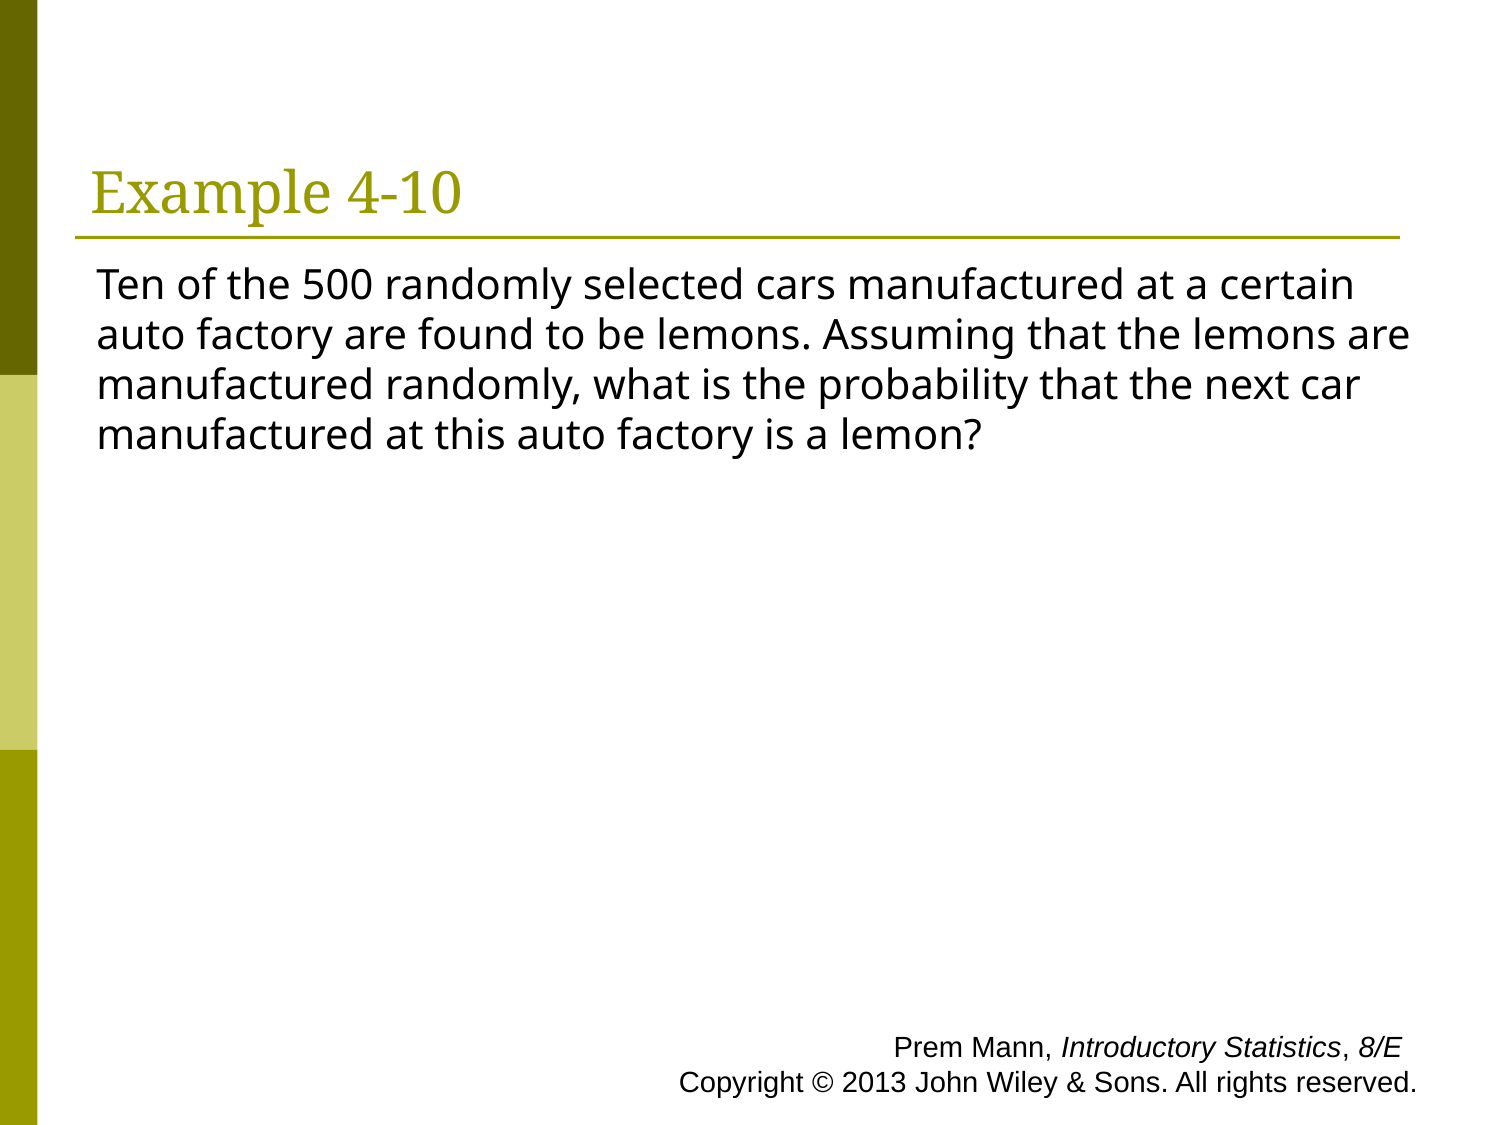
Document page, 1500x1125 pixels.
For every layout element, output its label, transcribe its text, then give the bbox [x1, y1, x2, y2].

text_box Prem Mann, Introductory Statistics, 8/E Copyright © 2013 John Wiley & Sons. All rights reserved. [664, 1020, 1449, 1106]
title Example 4-10 [75, 45, 1425, 233]
list Ten of the 500 randomly selected cars manufactured at a certain auto factory are found to be lemons. Assuming that the lemons are manufactured randomly, what is the probability that the next car manufactured at this auto factory is a lemon? [24, 249, 1441, 925]
